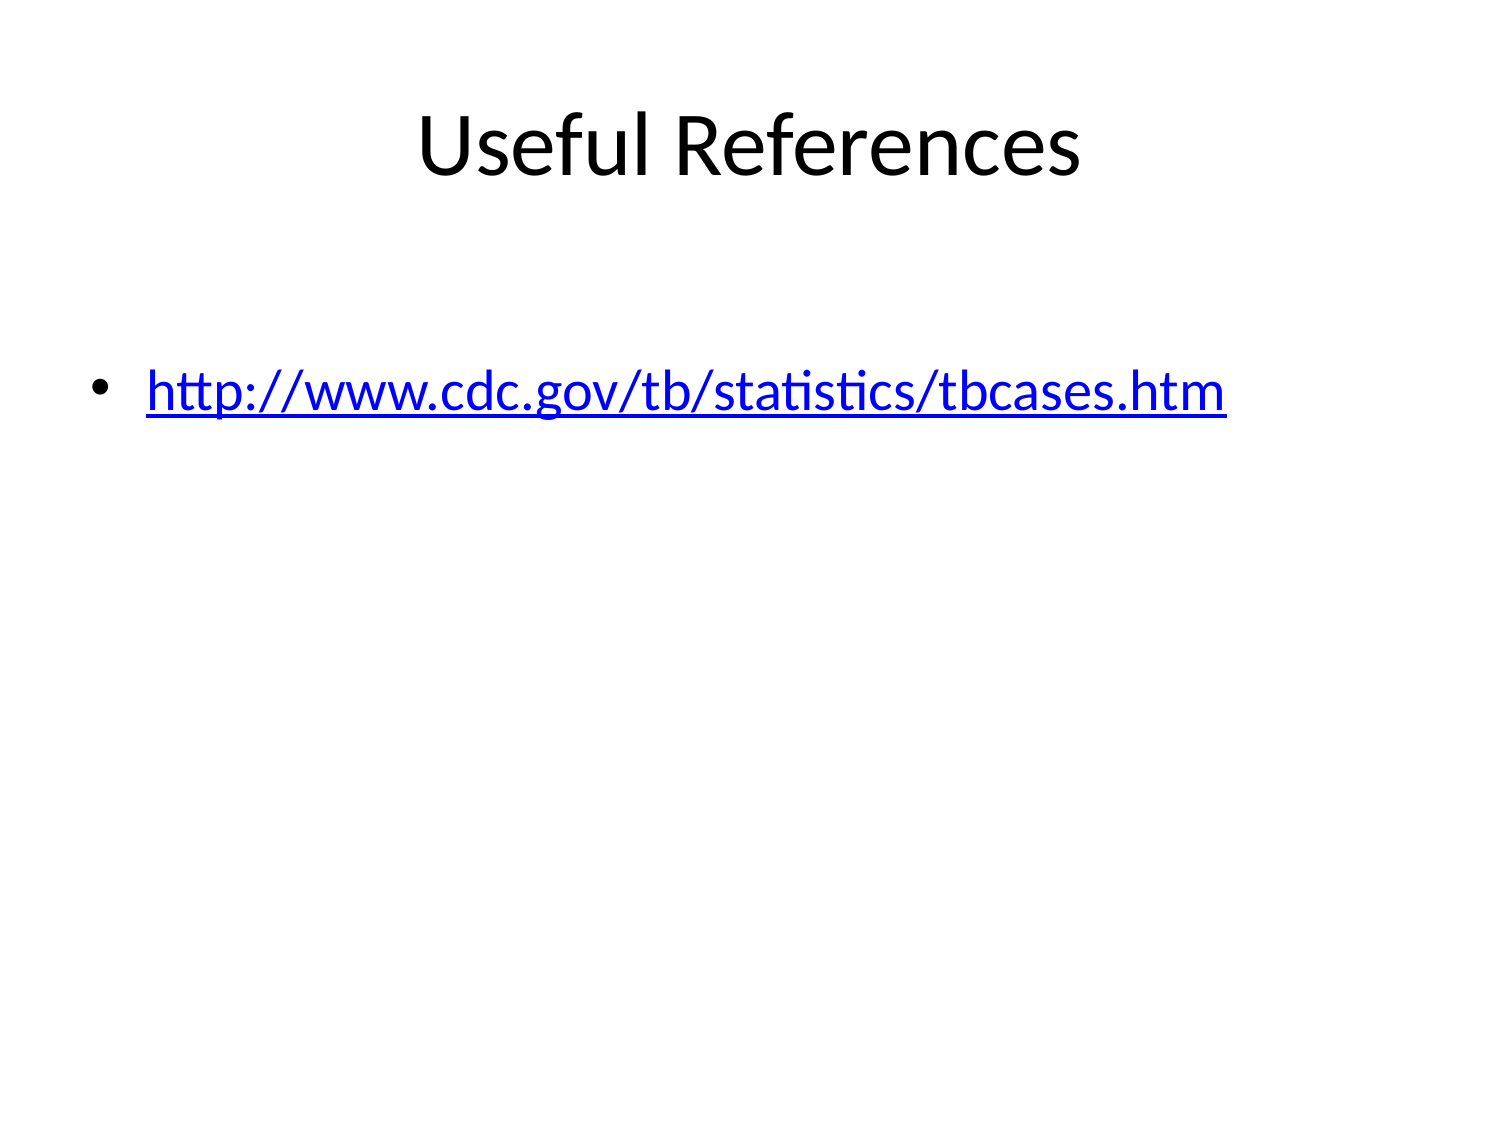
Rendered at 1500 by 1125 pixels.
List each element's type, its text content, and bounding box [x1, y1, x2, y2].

list http://www.cdc.gov/tb/statistics/tbcases.htm [75, 262, 1425, 1005]
title Useful References [75, 45, 1425, 233]
